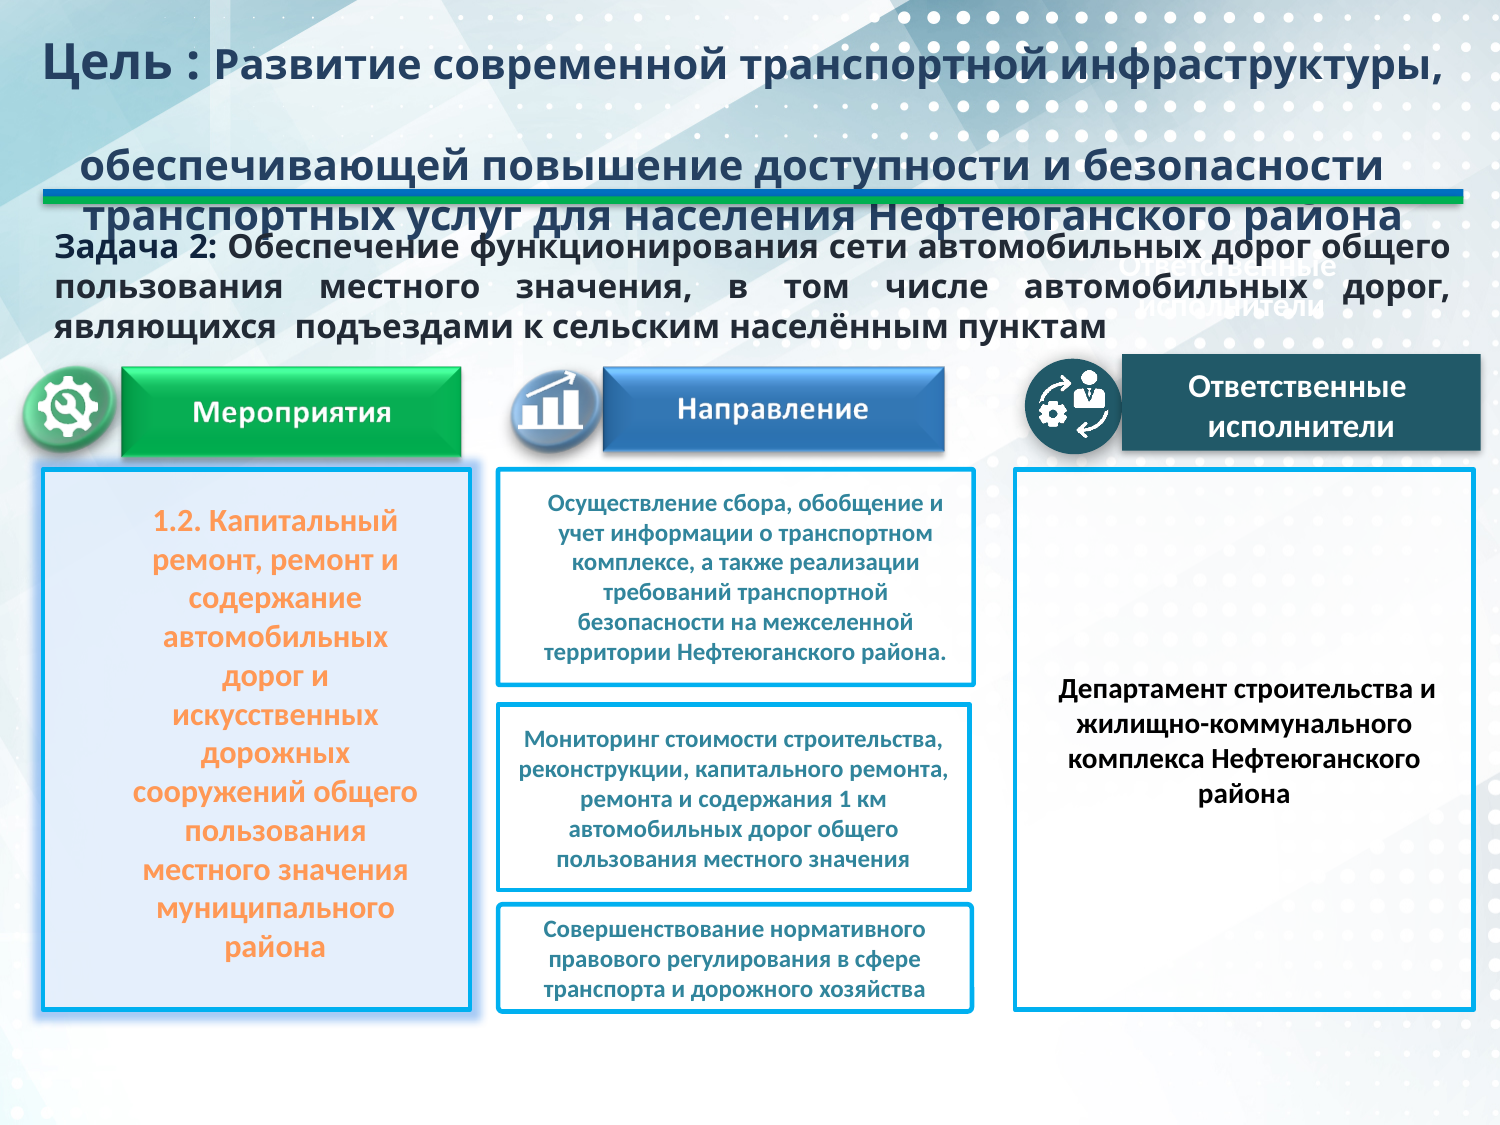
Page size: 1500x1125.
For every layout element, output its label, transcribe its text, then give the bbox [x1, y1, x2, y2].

text_box [1120, 352, 1483, 453]
text_box [1040, 356, 1105, 368]
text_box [42, 188, 1464, 205]
text_box Ответственные исполнители [1173, 357, 1430, 452]
text_box [1044, 447, 1104, 457]
text_box [495, 467, 976, 687]
text_box Осуществление сбора, обобщение и учет информации о транспортном комплексе, а также реализации требований транспортной безопасности на межселенной территории Нефтеюганского района. [520, 478, 972, 673]
text_box [1022, 378, 1031, 433]
text_box Департамент строительства и жилищно-коммунального комплекса Нефтеюганского района [1013, 467, 1476, 1012]
text_box Совершенствование нормативного правового регулирования в сфере транспорта и дорожного хозяйства [496, 902, 975, 1014]
picture [0, 0, 1500, 1125]
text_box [513, 603, 949, 664]
text_box Мониторинг стоимости строительства, реконструкции, капитального ремонта, ремонта и содержания 1 км автомобильных дорог общего пользования местного значения [496, 703, 972, 892]
text_box Задача 2: Обеспечение функционирования сети автомобильных дорог общего пользования местного значения, в том числе автомобильных дорог, являющихся подъездами к сельским населённым пунктам [39, 217, 1468, 353]
text_box [41, 479, 472, 1012]
text_box Цель : Развитие современной транспортной инфраструктуры, обеспечивающей повышение доступности и безопасности транспортных услуг для населения Нефтеюганского района [22, 21, 1464, 247]
text_box 1.2. Капитальный ремонт, ремонт и содержание автомобильных дорог и искусственных дорожных сооружений общего пользования местного значения муниципального района [112, 491, 439, 992]
